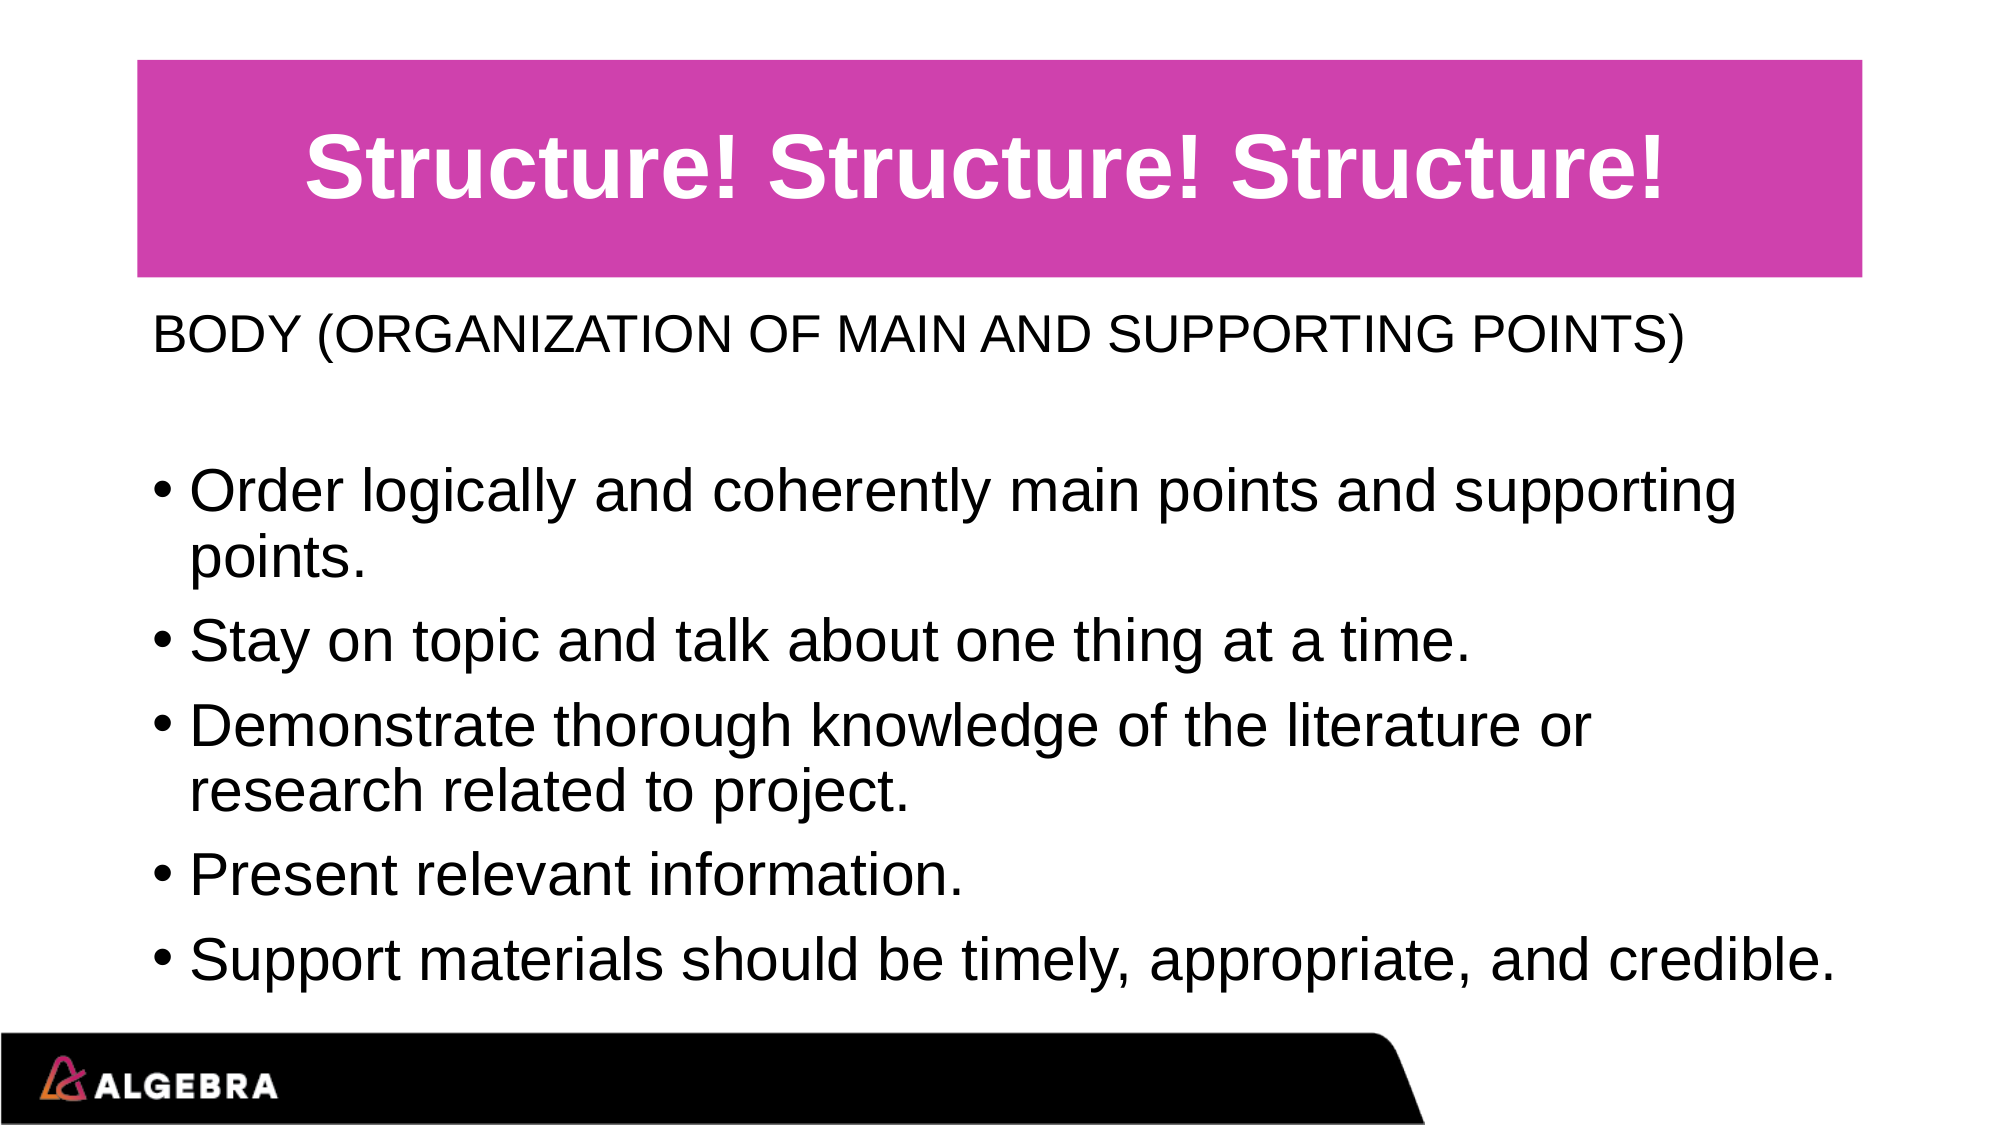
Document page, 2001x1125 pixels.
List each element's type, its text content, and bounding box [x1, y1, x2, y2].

title Structure! Structure! Structure! [137, 59, 1863, 278]
list BODY (ORGANIZATION OF MAIN AND SUPPORTING POINTS) Order logically and coherently main points and supporting points. Stay on topic and talk about one thing at a time. Demonstrate thorough knowledge of the literature or research related to project. Present relevant information. Support materials should be timely, appropriate, and credible. [137, 299, 1863, 1014]
picture [0, 1032, 1425, 1125]
